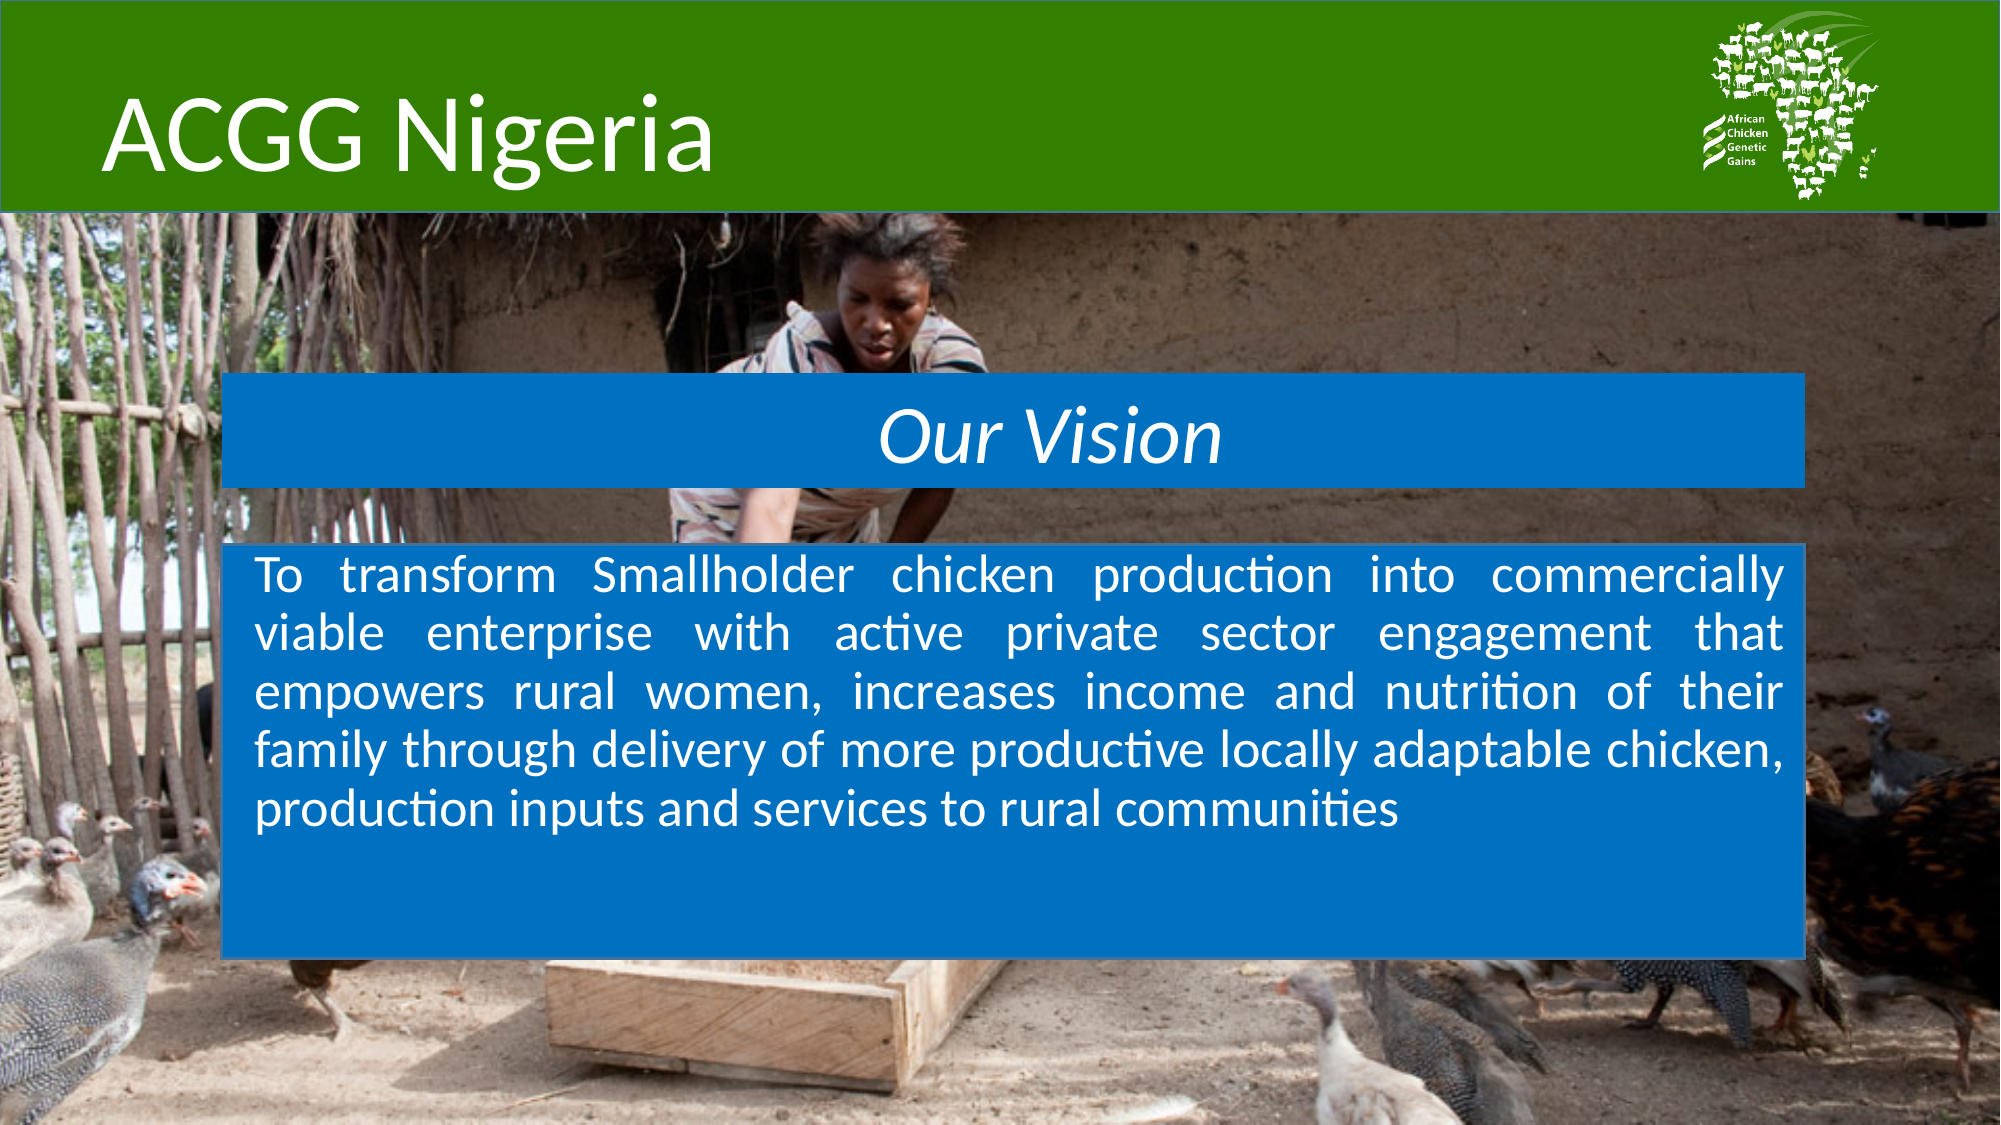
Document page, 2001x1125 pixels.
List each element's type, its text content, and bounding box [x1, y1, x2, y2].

picture [0, 208, 2000, 1125]
text_box [0, 0, 2000, 208]
picture [1703, 11, 1881, 201]
text_box ACGG Nigeria [86, 51, 758, 202]
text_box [221, 373, 1805, 959]
